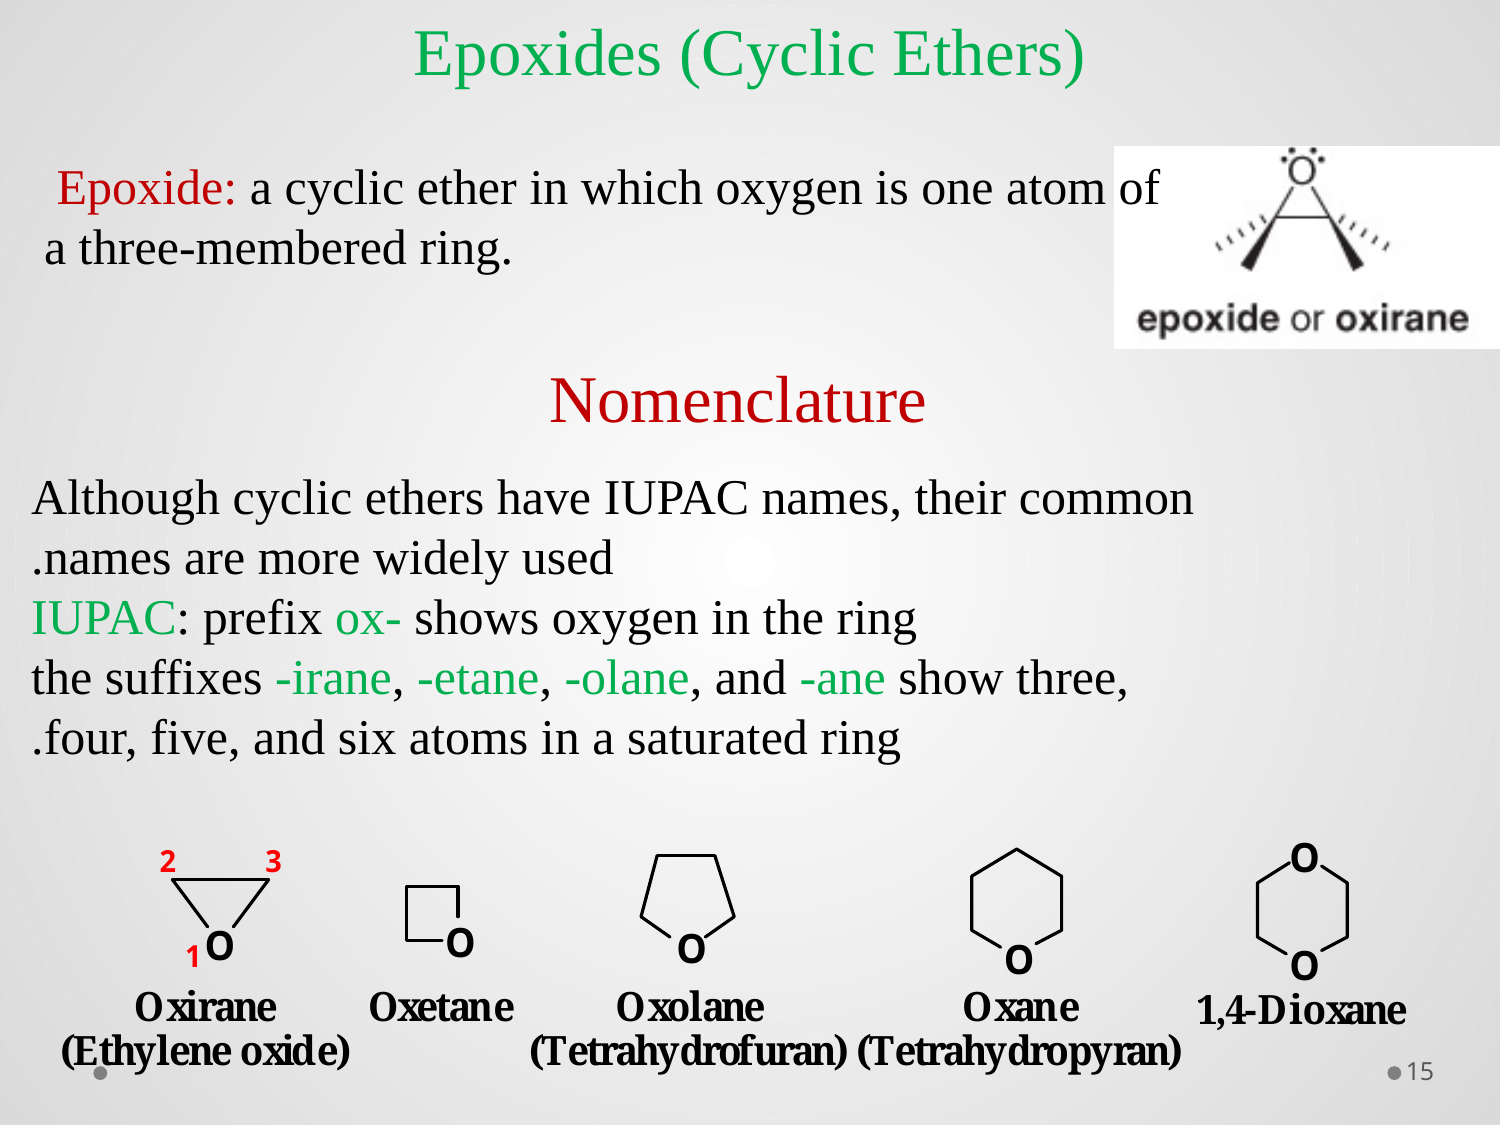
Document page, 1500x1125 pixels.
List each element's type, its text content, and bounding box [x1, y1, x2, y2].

text_box Nomenclature [517, 348, 943, 443]
text_box Epoxide: a cyclic ether in which oxygen is one atom of .a three-membered ring [29, 146, 1112, 282]
slide_number 15 [1401, 1042, 1494, 1103]
text_box Although cyclic ethers have IUPAC names, their common names are more widely used. IUPAC: prefix ox- shows oxygen in the ring the suffixes -irane, -etane, -olane, and -ane show three, four, five, and six atoms in a saturated ring. [16, 456, 1245, 772]
text_box Epoxides (Cyclic Ethers) [398, 1, 1101, 97]
picture [56, 831, 1412, 1083]
picture [1113, 146, 1500, 349]
